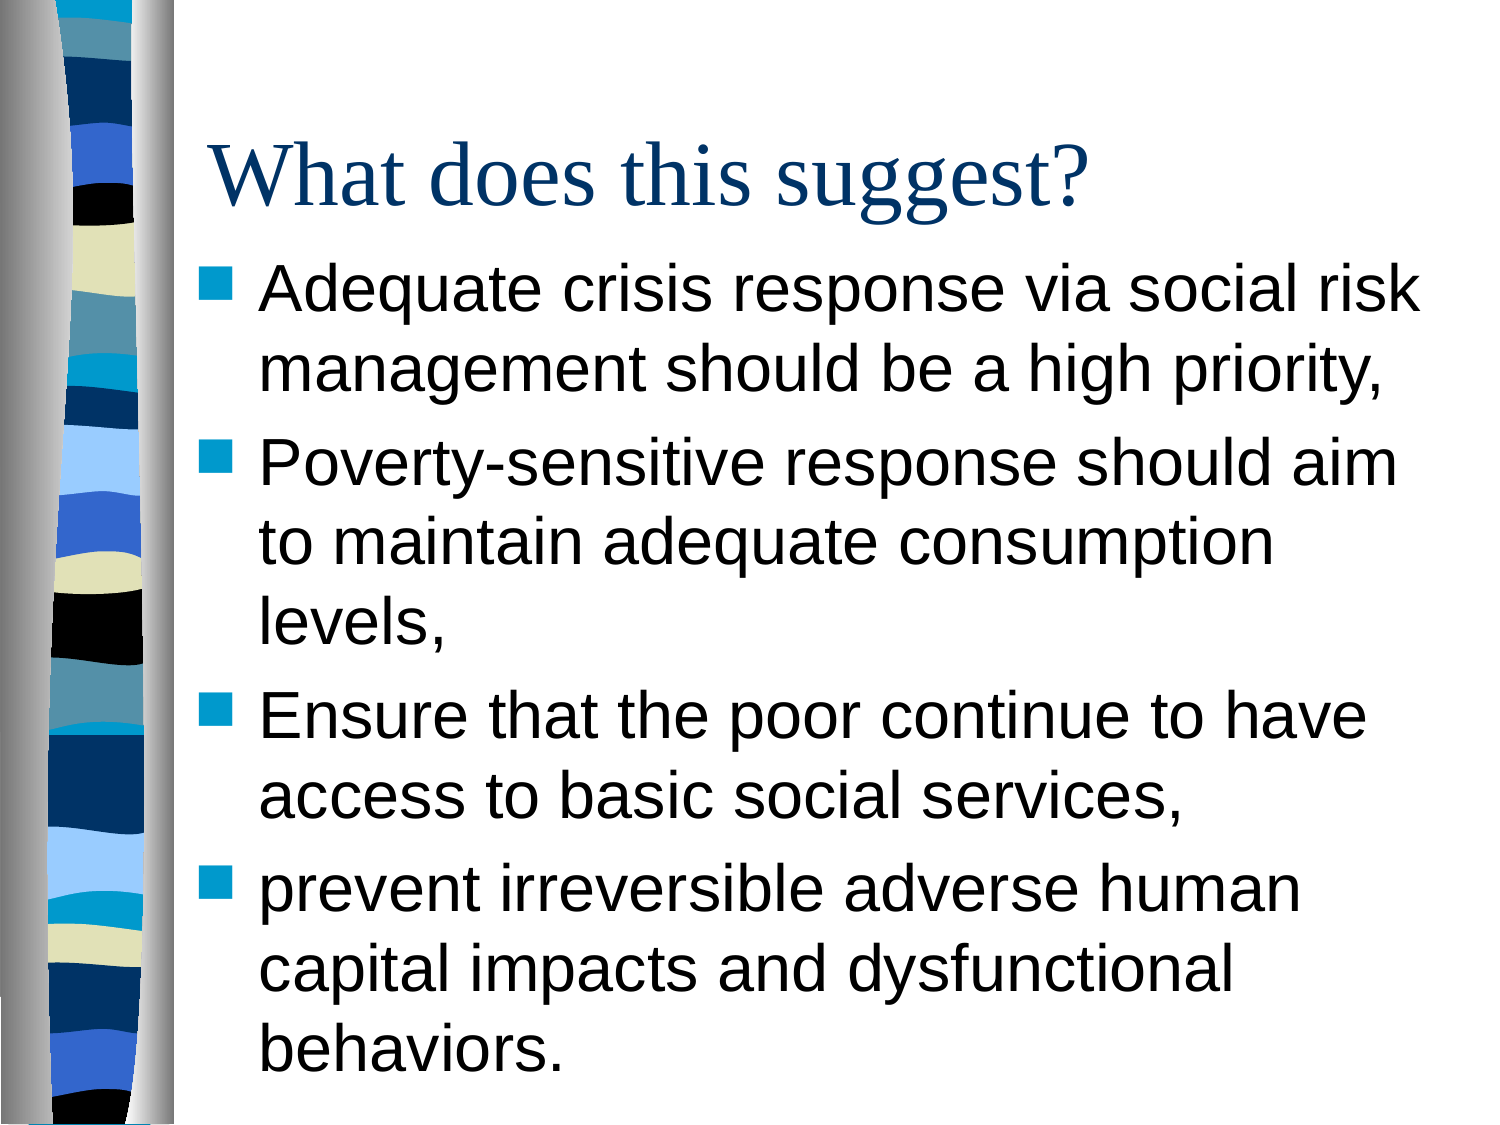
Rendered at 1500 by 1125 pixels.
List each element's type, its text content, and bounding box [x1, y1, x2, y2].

title What does this suggest? [192, 74, 1468, 263]
list Adequate crisis response via social risk management should be a high priority, Poverty-sensitive response should aim to maintain adequate consumption levels, Ensure that the poor continue to have access to basic social services, prevent irreversible adverse human capital impacts and dysfunctional behaviors. [187, 237, 1463, 913]
